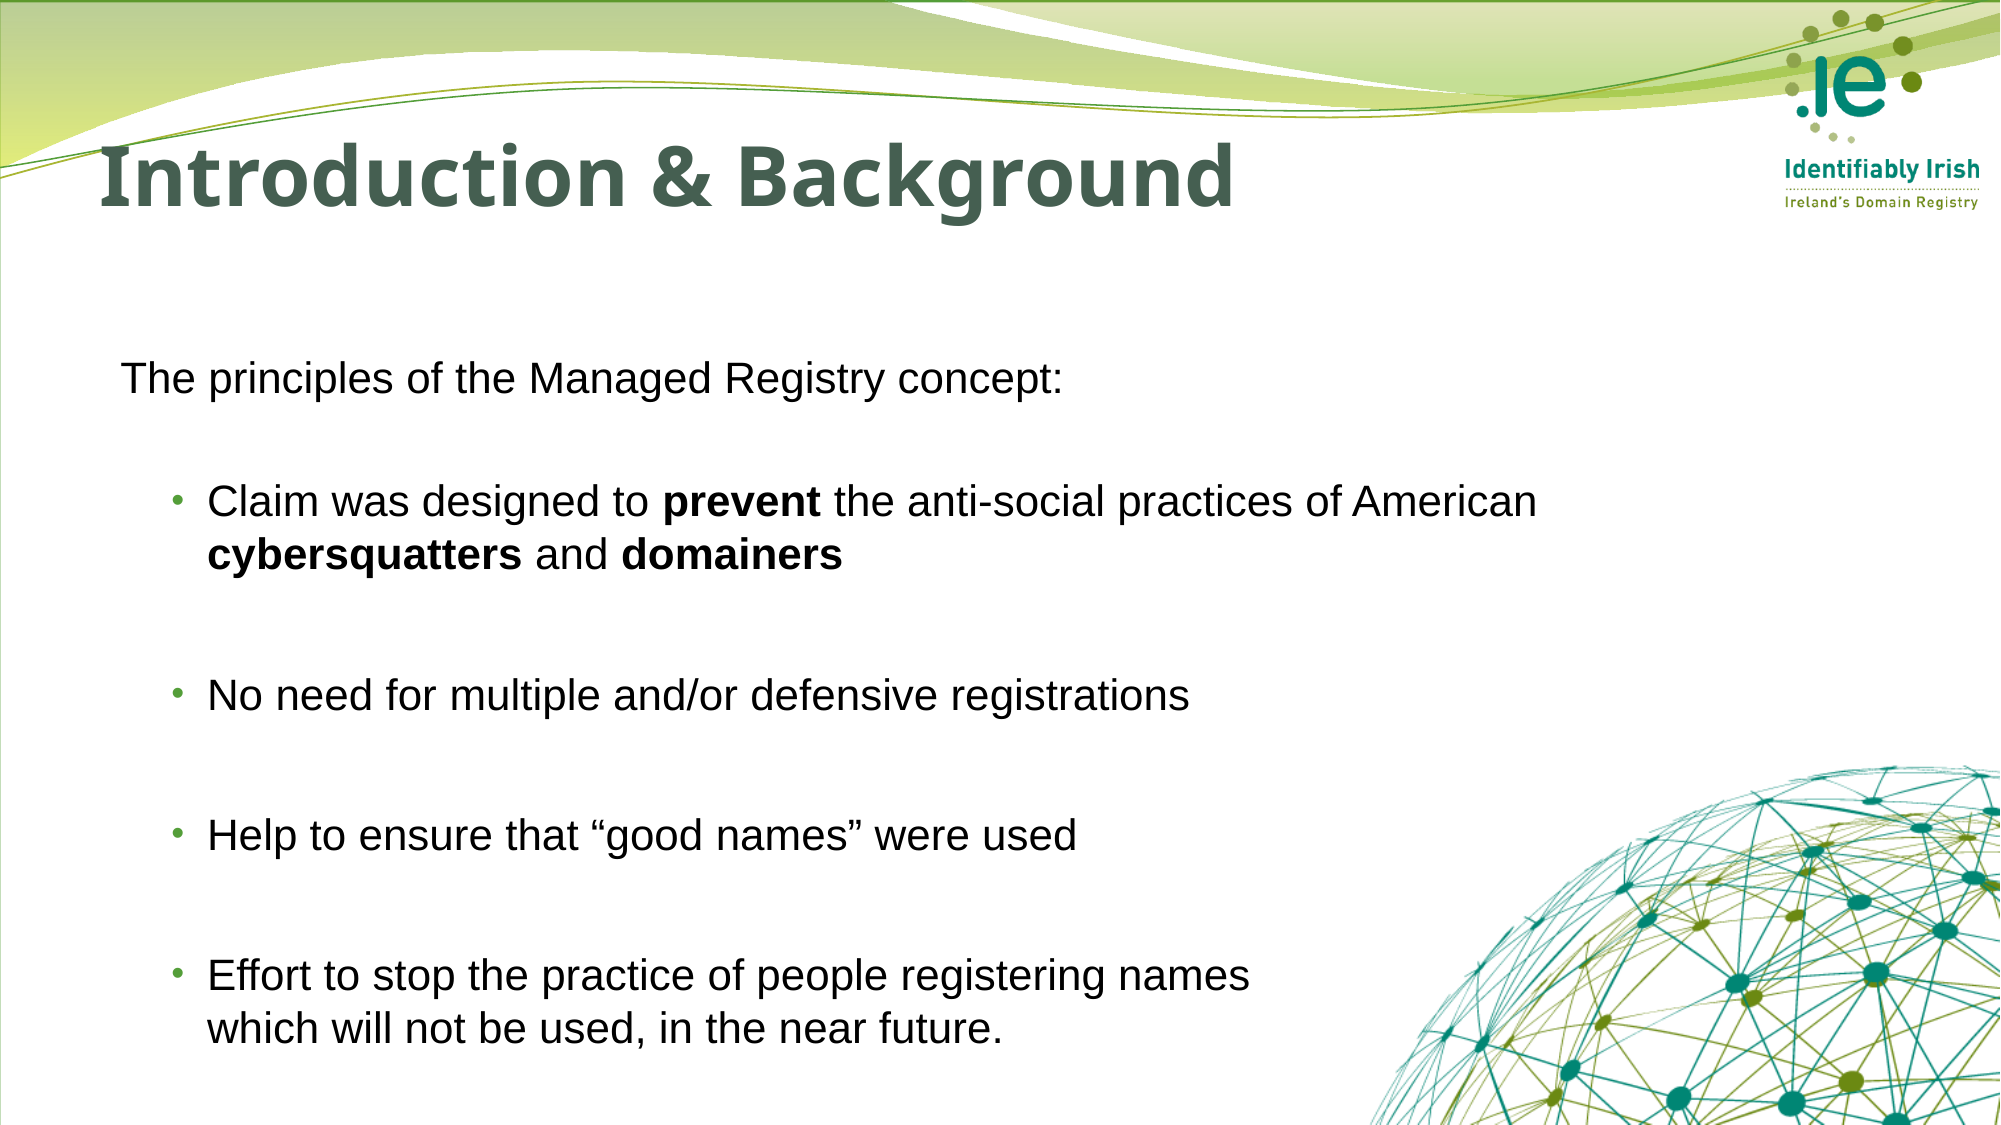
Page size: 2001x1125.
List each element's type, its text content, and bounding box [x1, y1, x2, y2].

list The principles of the Managed Registry concept: Claim was designed to prevent the anti-social practices of American cybersquatters and domainers No need for multiple and/or defensive registrations Help to ensure that “good names” were used Effort to stop the practice of people registering names which will not be used, in the near future. [99, 342, 1830, 1063]
picture [1784, 10, 1979, 210]
picture [1368, 763, 2000, 1125]
title Introduction & Background [99, 115, 1900, 303]
